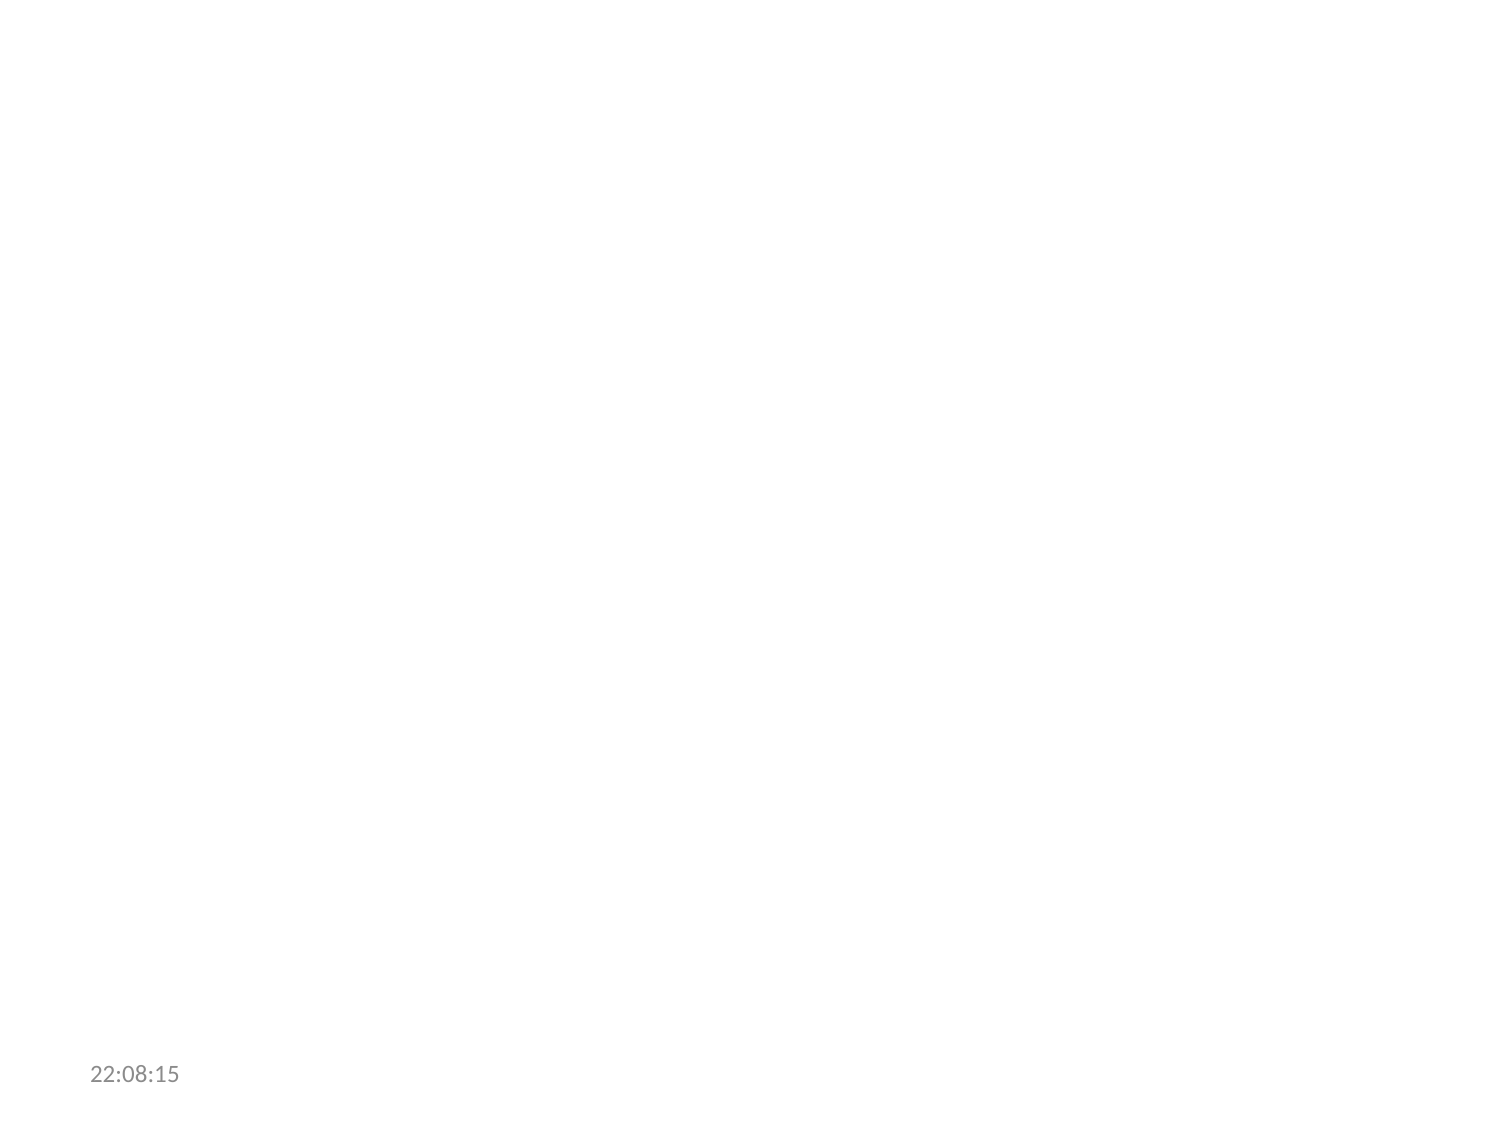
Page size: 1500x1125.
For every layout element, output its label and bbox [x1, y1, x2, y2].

slide_number [75, 1042, 425, 1103]
